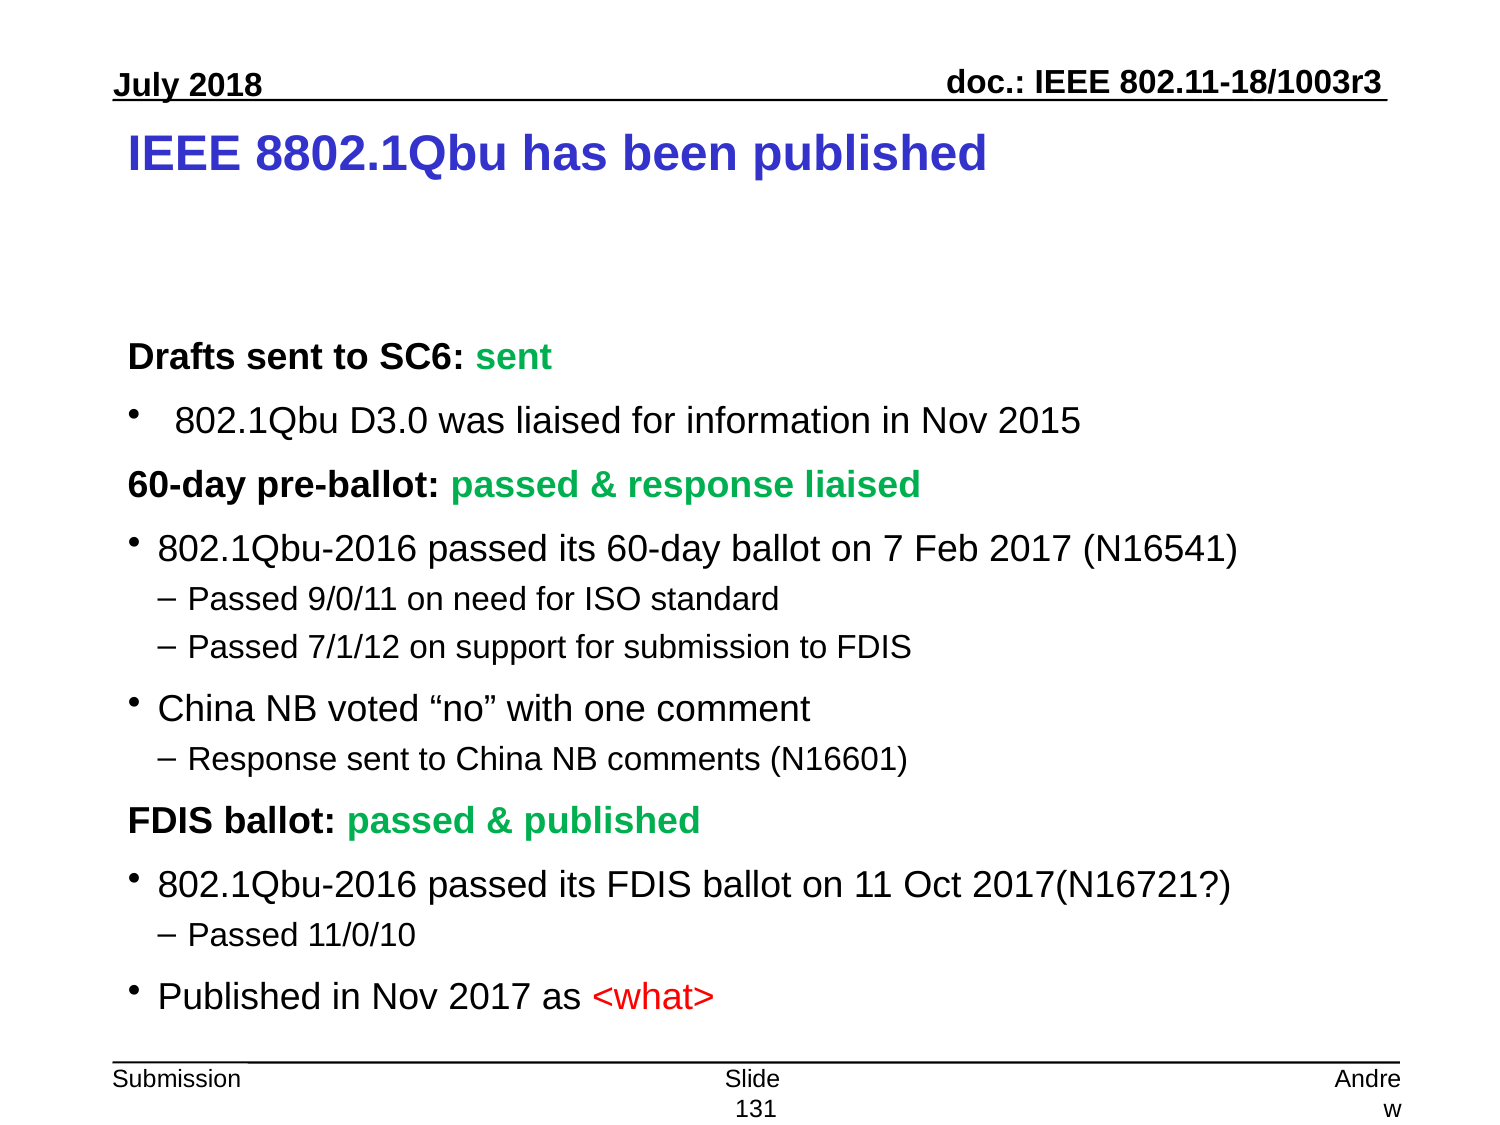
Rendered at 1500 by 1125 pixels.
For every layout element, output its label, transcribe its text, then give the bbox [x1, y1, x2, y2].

title IEEE 8802.1Qbu has been published [112, 112, 1388, 288]
list Drafts sent to SC6: sent 802.1Qbu D3.0 was liaised for information in Nov 2015 60-day pre-ballot: passed & response liaised 802.1Qbu-2016 passed its 60-day ballot on 7 Feb 2017 (N16541) Passed 9/0/11 on need for ISO standard Passed 7/1/12 on support for submission to FDIS China NB voted “no” with one comment Response sent to China NB comments (N16601) FDIS ballot: passed & published 802.1Qbu-2016 passed its FDIS ballot on 11 Oct 2017(N16721?) Passed 11/0/10 Published in Nov 2017 as <what> [112, 324, 1388, 1000]
footer Andrew Myles, Cisco [1320, 1061, 1402, 1093]
slide_number Slide 131 [709, 1061, 803, 1093]
